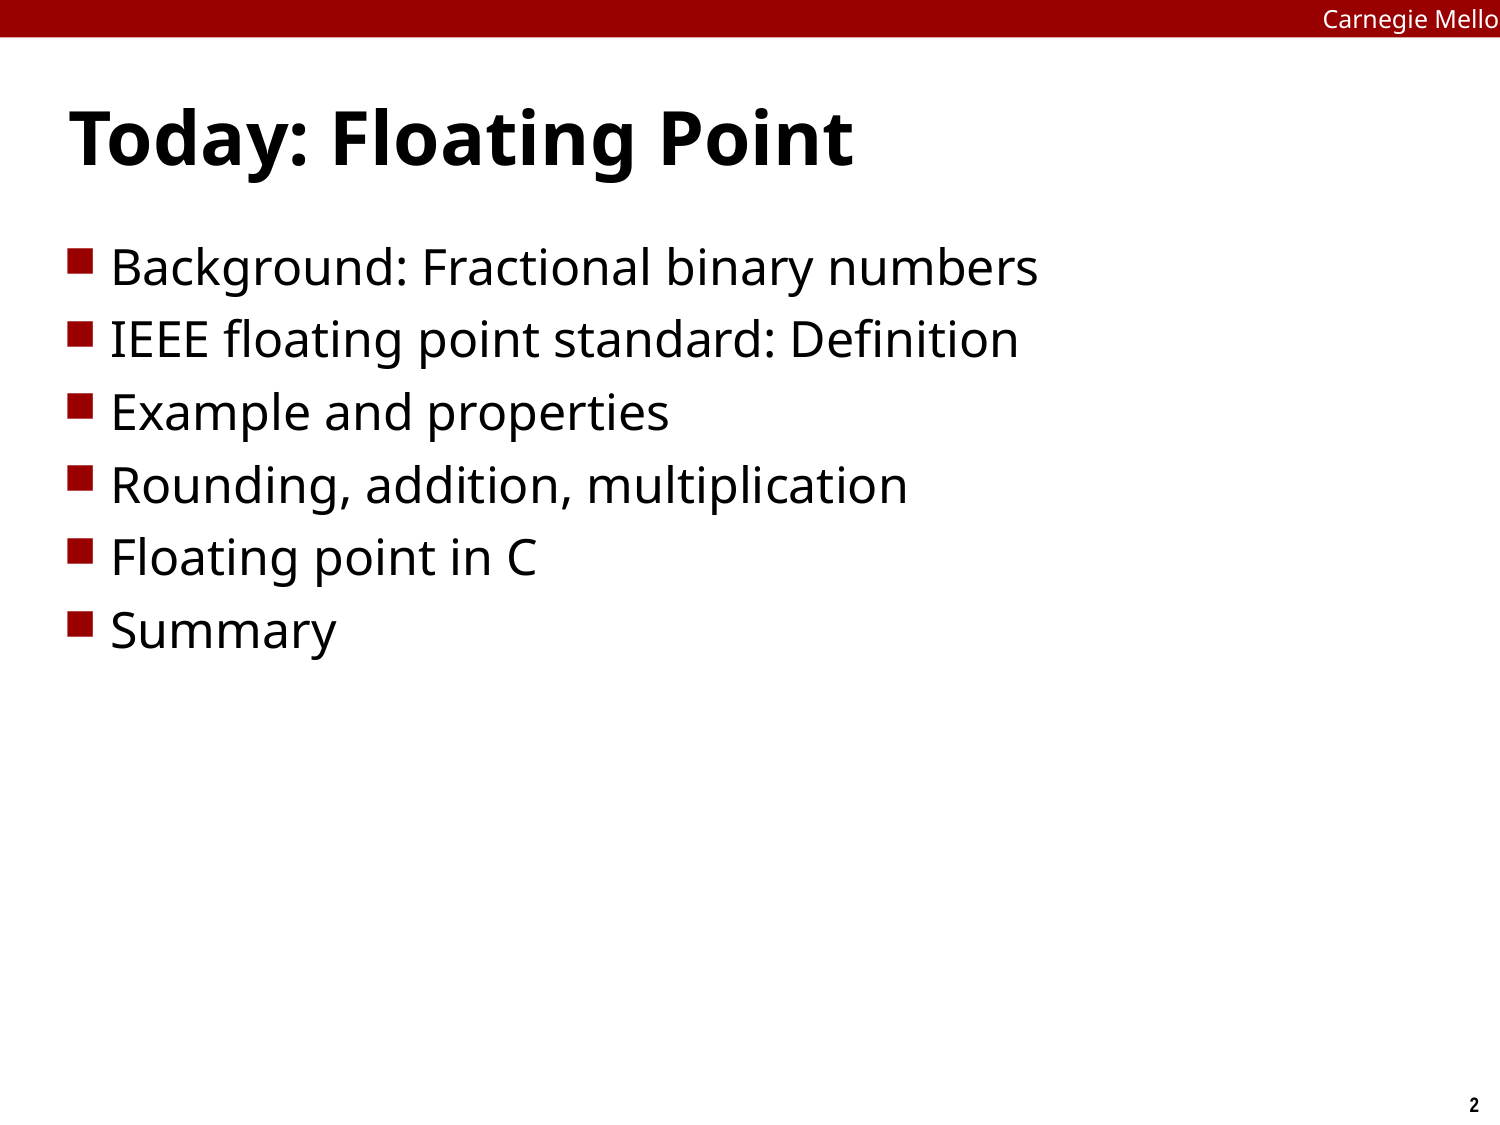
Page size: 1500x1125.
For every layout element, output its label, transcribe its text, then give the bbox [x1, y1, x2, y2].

text_box Carnegie Mellon [1322, 3, 1500, 33]
text_box [0, 0, 1500, 38]
title Today: Floating Point [62, 41, 1438, 228]
list Background: Fractional binary numbers IEEE floating point standard: Definition Example and properties Rounding, addition, multiplication Floating point in C Summary [62, 228, 1438, 1122]
